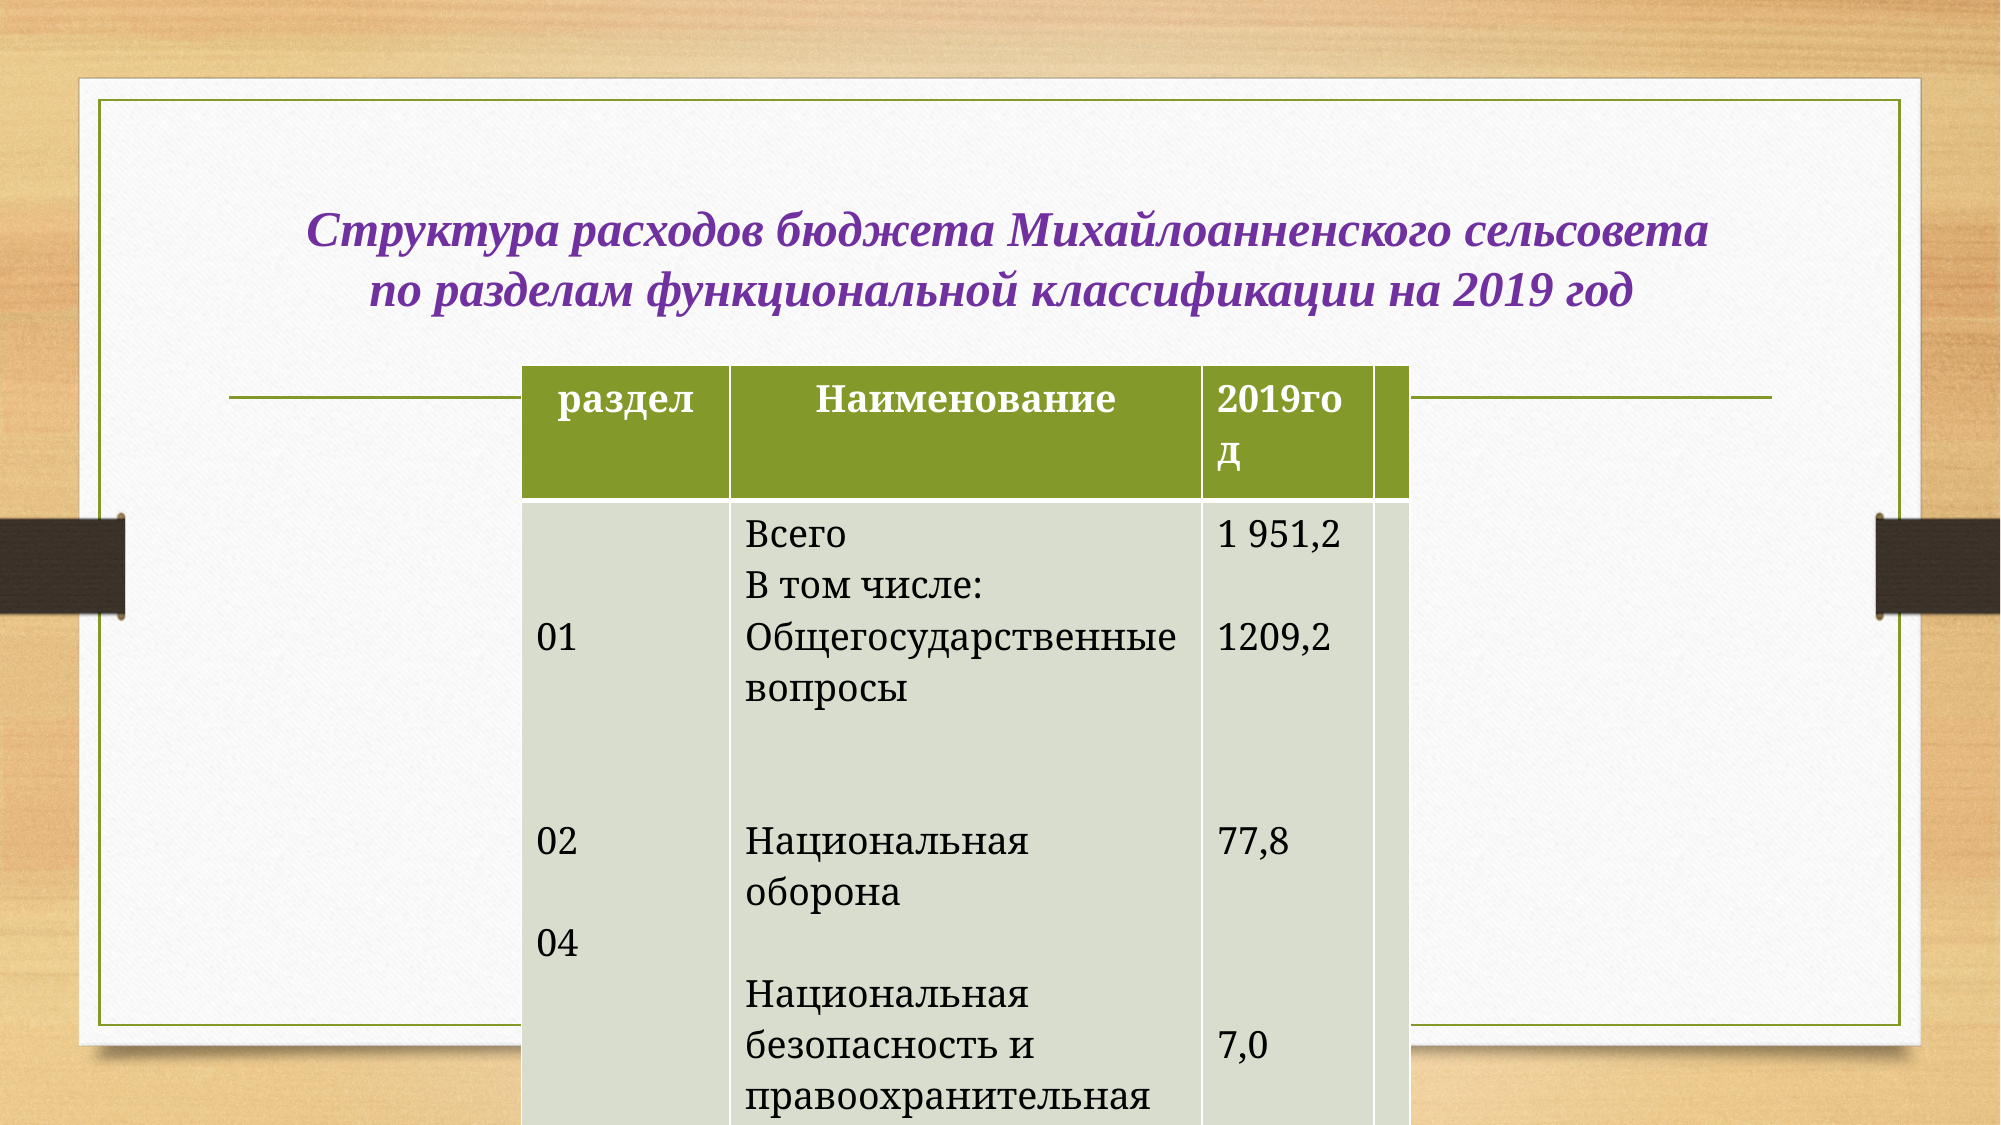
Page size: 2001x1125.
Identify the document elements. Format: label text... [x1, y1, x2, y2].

table_header раздел [522, 366, 729, 498]
title Структура расходов бюджета Михайлоанненского сельсовета по разделам функциональной классификации на 2019 год [232, 250, 1783, 383]
table_cell Всего В том числе: Общегосударственные вопросы Национальная оборона Национальная безопасность и правоохранительная деятельность Культура, Кинематография [731, 503, 1201, 1125]
table_header 2019год [1203, 366, 1373, 498]
table_cell 01 02 04 08 [522, 503, 729, 1125]
table_header Наименование [731, 366, 1201, 498]
table_header [1375, 366, 1409, 498]
picture [0, 0, 2001, 1125]
table_cell [1375, 503, 1409, 1125]
table_cell 1 951,2 1209,2 77,8 7,0 606,3 [1203, 503, 1373, 1125]
